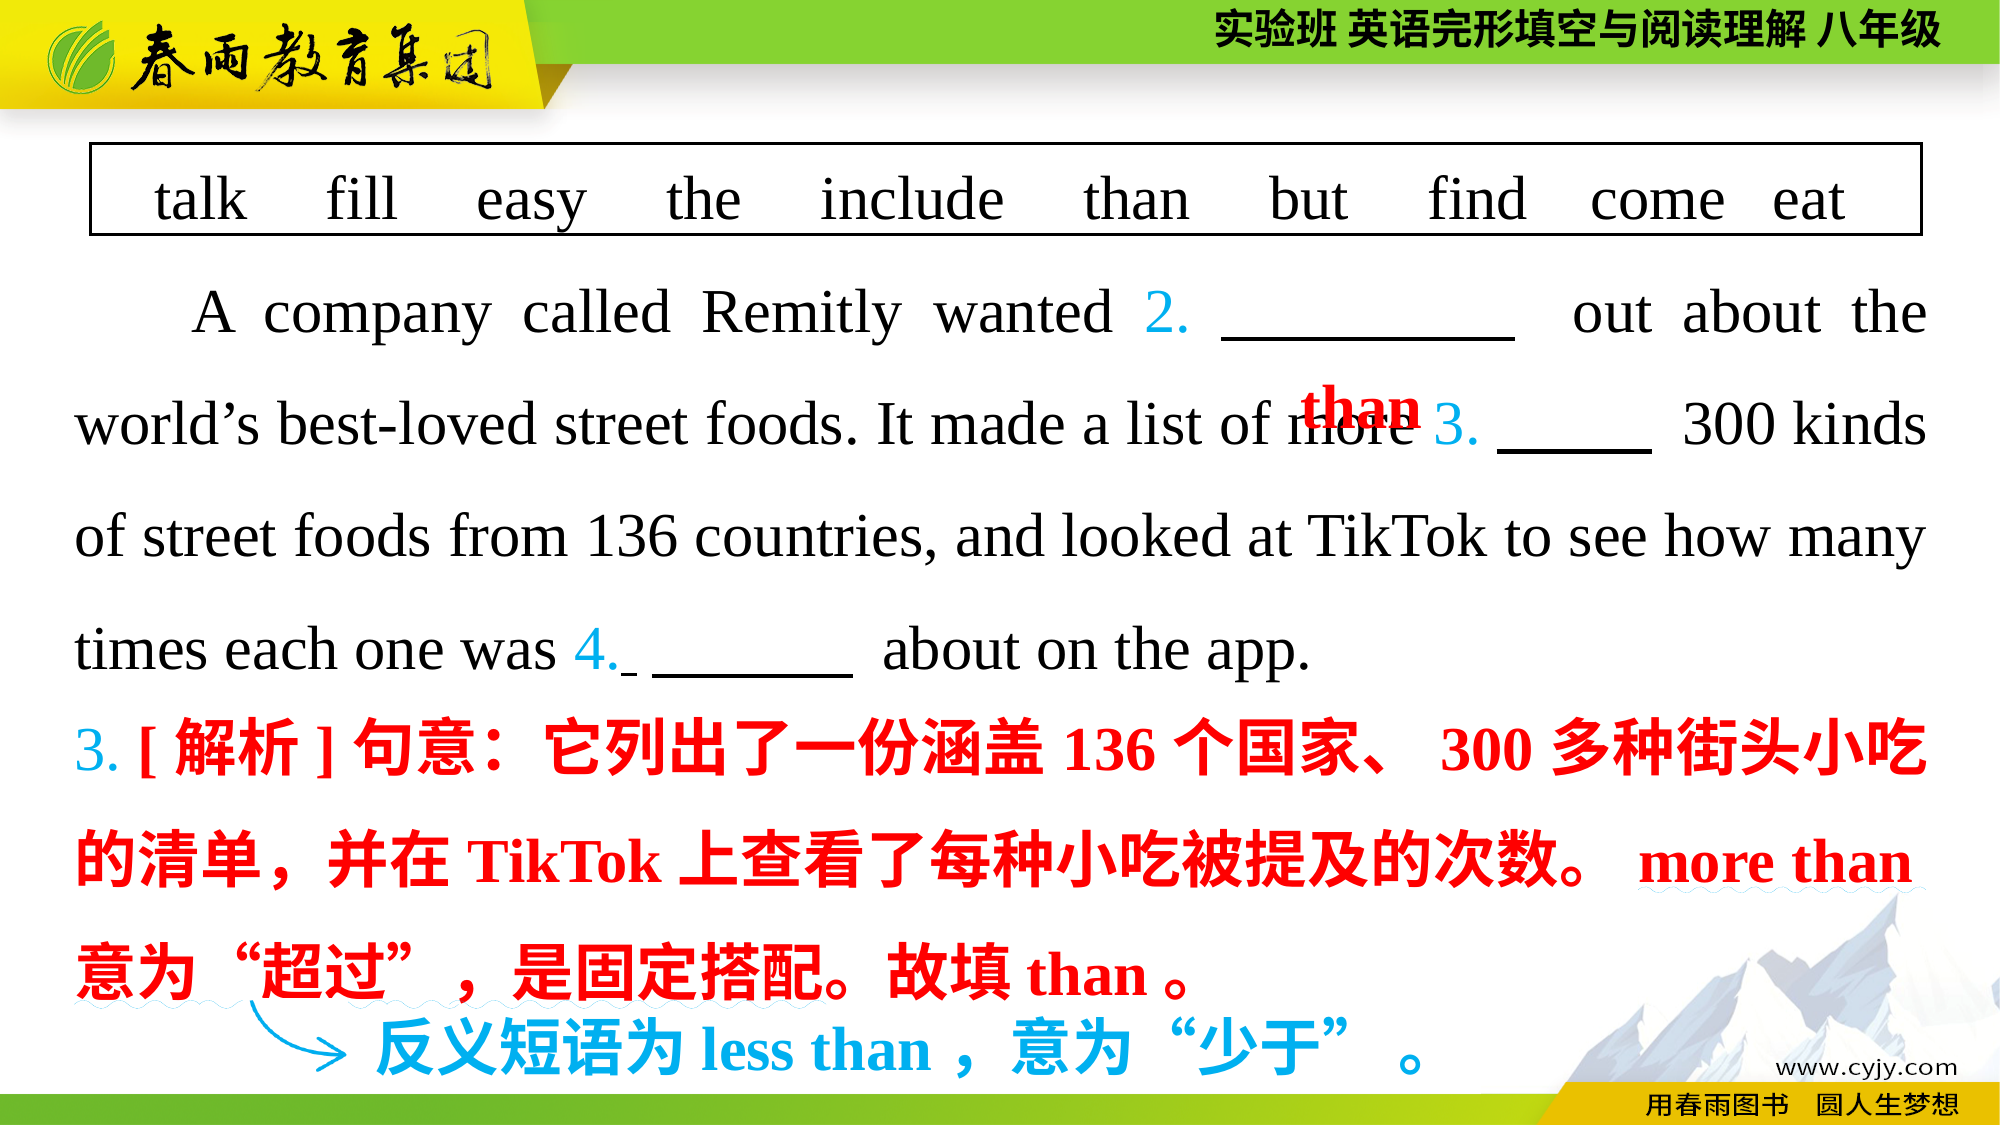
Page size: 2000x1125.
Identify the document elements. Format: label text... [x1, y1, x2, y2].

text_box 3. [解析]句意：它列出了一份涵盖136个国家、300多种街头小吃的清单，并在TikTok上查看了每种小吃被提及的次数。more than意为“超过”，是固定搭配。故填than。 反义短语为less than，意为“少于” 。 [59, 663, 1944, 1091]
picture [0, 0, 2000, 1125]
text_box [90, 143, 1922, 235]
text_box than [1286, 358, 1438, 449]
list talk fill easy the include than but find come eat A company called Remitly wanted 2. out about the world’s best-loved street foods. It made a list of more 3. 300 kinds of street foods from 136 countries, and looked at TikTok to see how many times each one was 4. ， about on the app. [59, 112, 1944, 663]
